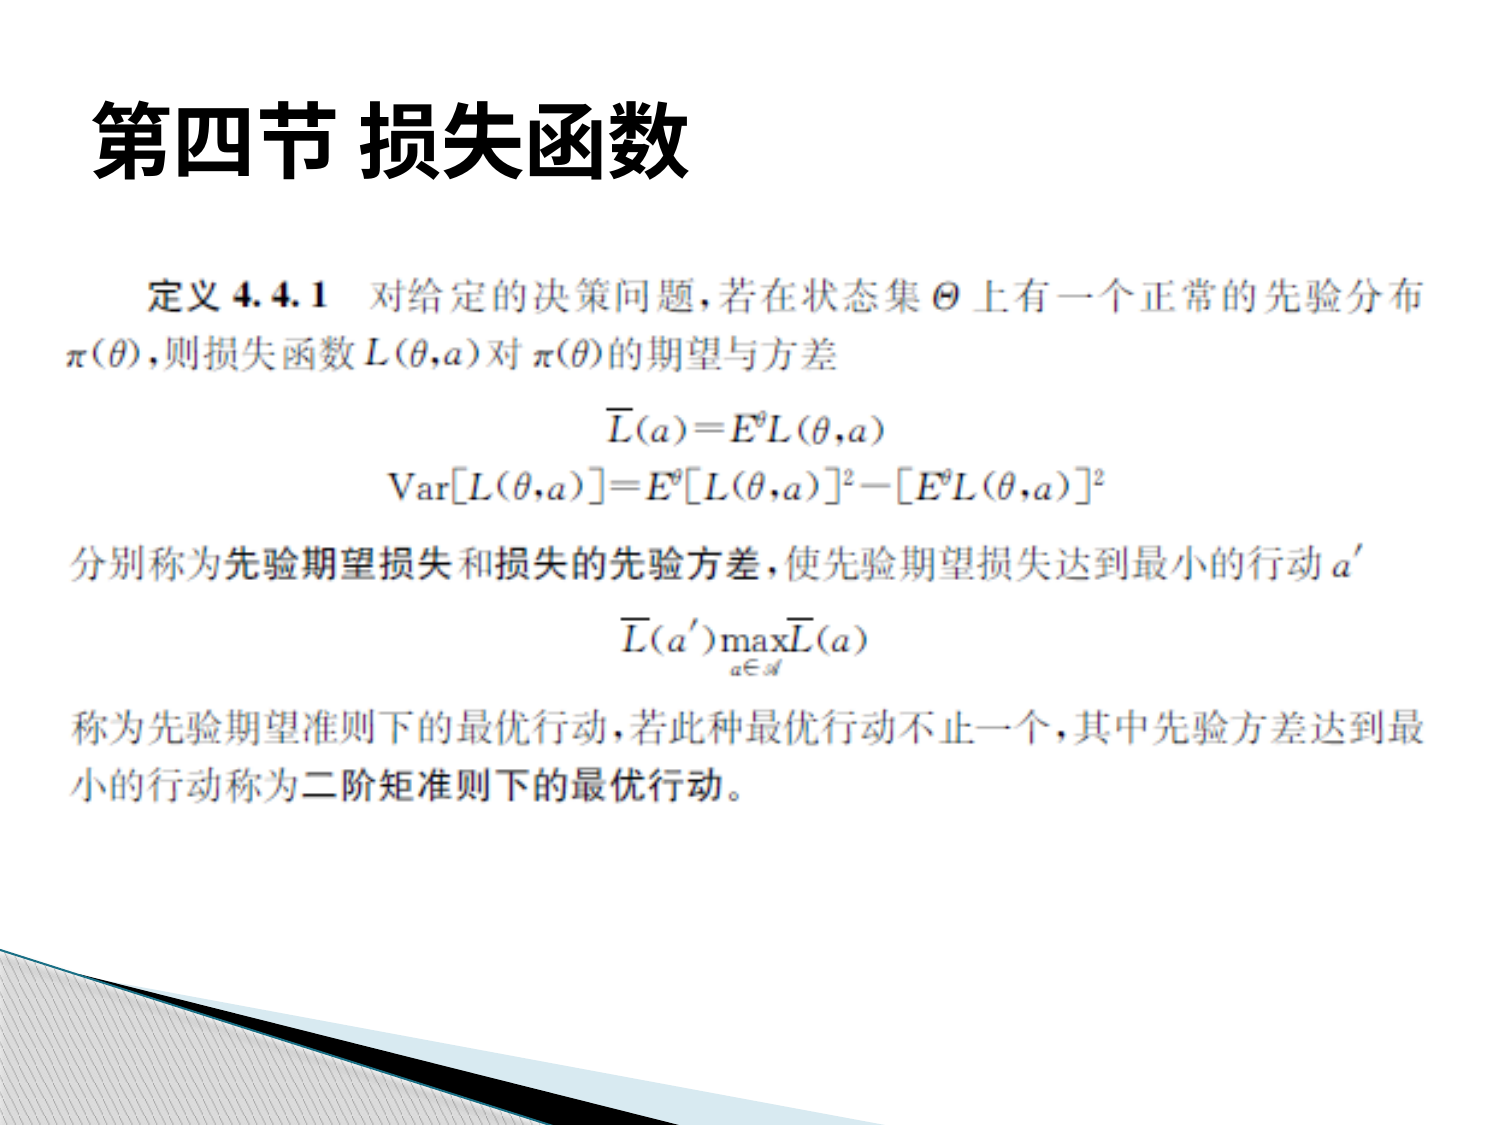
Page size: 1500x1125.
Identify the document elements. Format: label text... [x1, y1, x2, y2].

title 第四节 损失函数 [75, 45, 1425, 233]
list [58, 269, 1457, 809]
